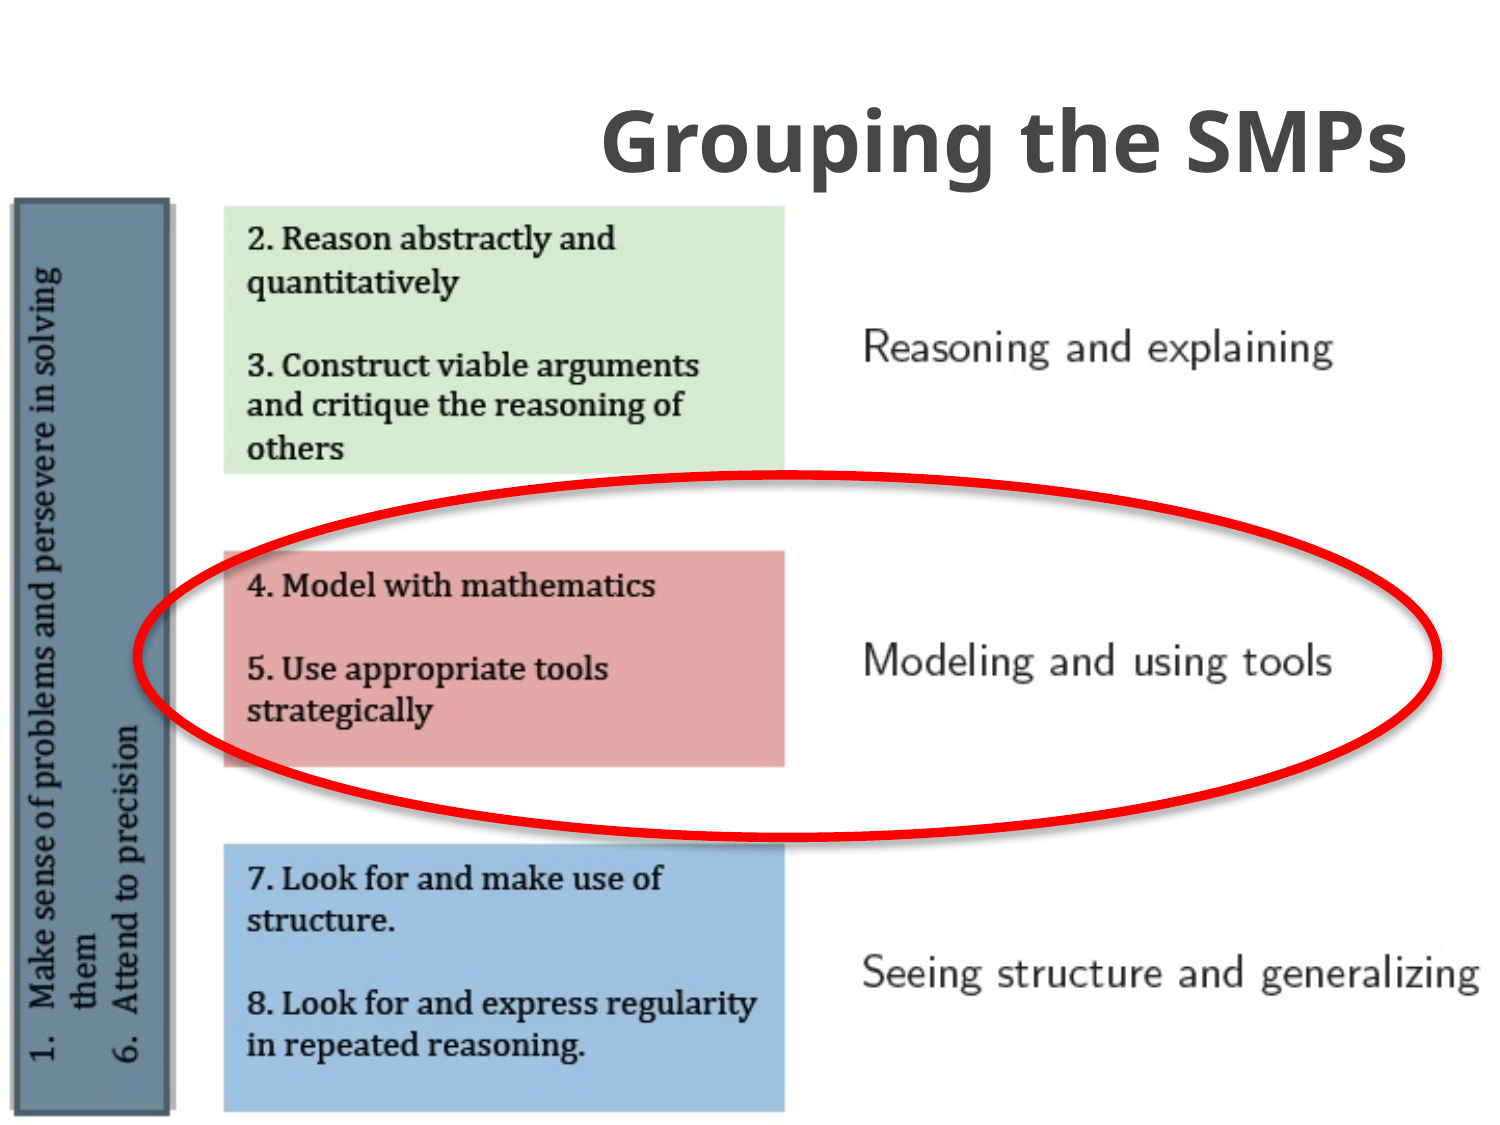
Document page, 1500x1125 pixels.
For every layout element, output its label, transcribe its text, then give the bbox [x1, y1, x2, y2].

picture [0, 193, 1500, 1125]
title Grouping the SMPs [75, 45, 1425, 193]
